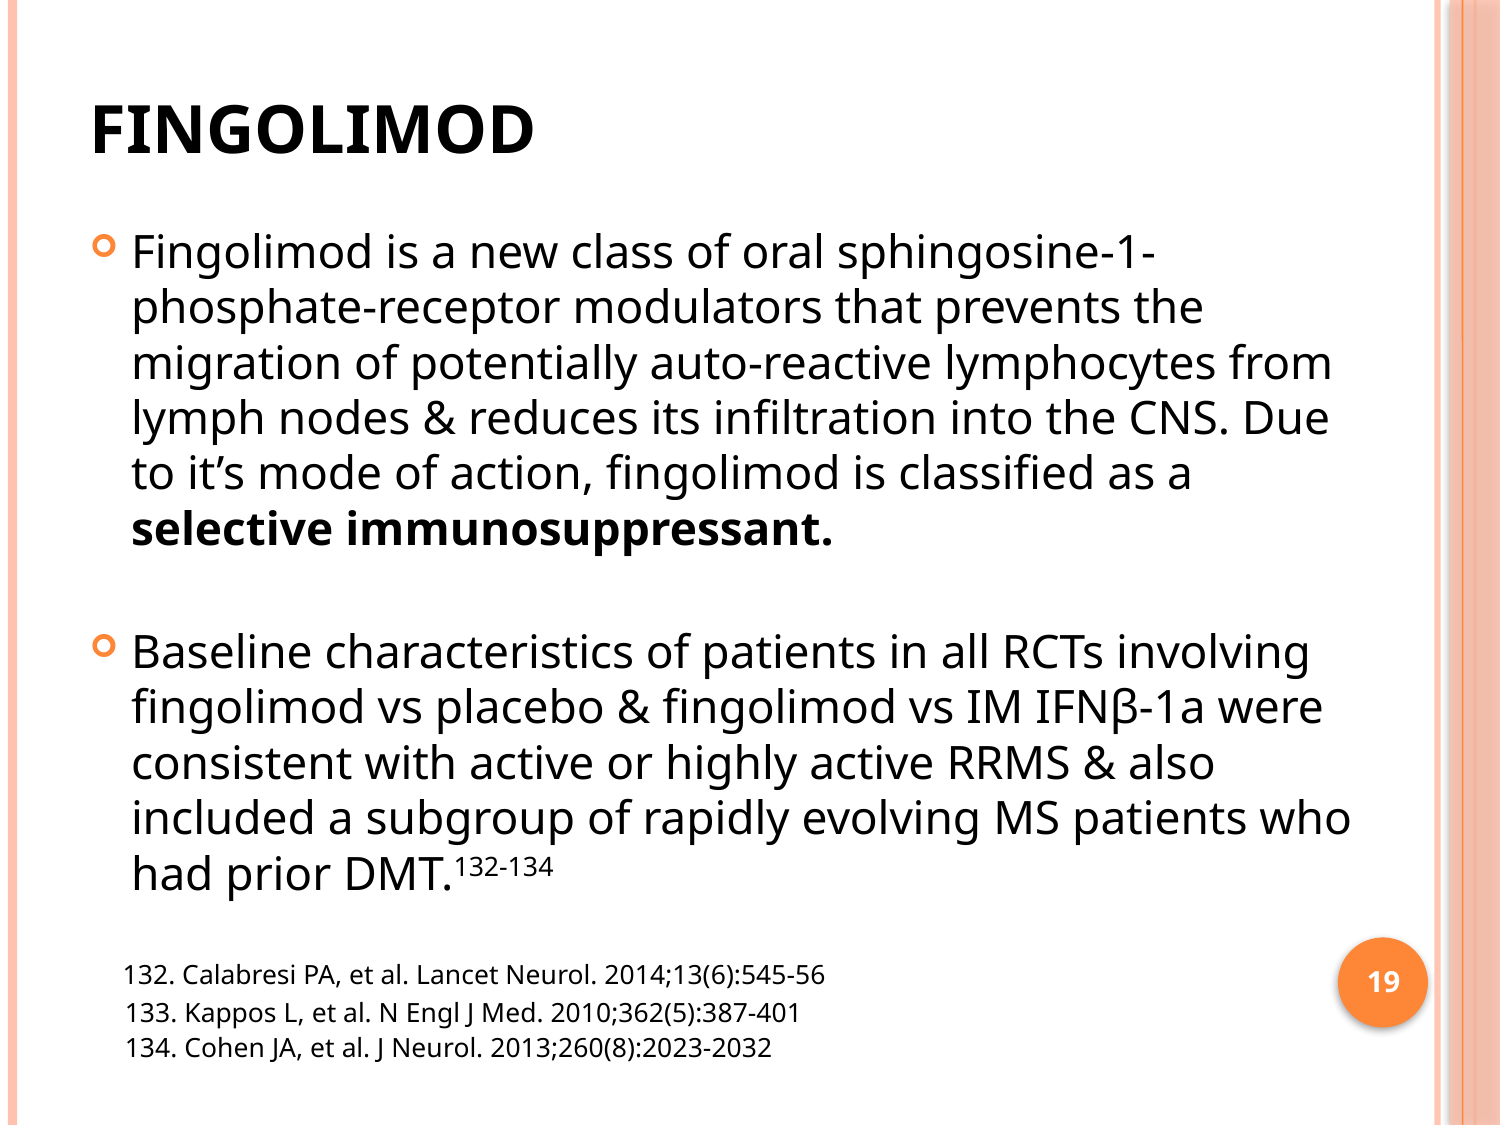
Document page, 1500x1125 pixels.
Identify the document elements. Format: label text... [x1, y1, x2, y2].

slide_number 19 [1333, 940, 1434, 1027]
title Fingolimod [75, 45, 1300, 174]
list Fingolimod is a new class of oral sphingosine-1-phosphate-receptor modulators that prevents the migration of potentially auto-reactive lymphocytes from lymph nodes & reduces its infiltration into the CNS. Due to it’s mode of action, fingolimod is classified as a selective immunosuppressant. Baseline characteristics of patients in all RCTs involving fingolimod vs placebo & fingolimod vs IM IFNβ-1a were consistent with active or highly active RRMS & also included a subgroup of rapidly evolving MS patients who had prior DMT.132-134 132. Calabresi PA, et al. Lancet Neurol. 2014;13(6):545-56 133. Kappos L, et al. N Engl J Med. 2010;362(5):387-401 134. Cohen JA, et al. J Neurol. 2013;260(8):2023-2032 [75, 215, 1370, 1079]
